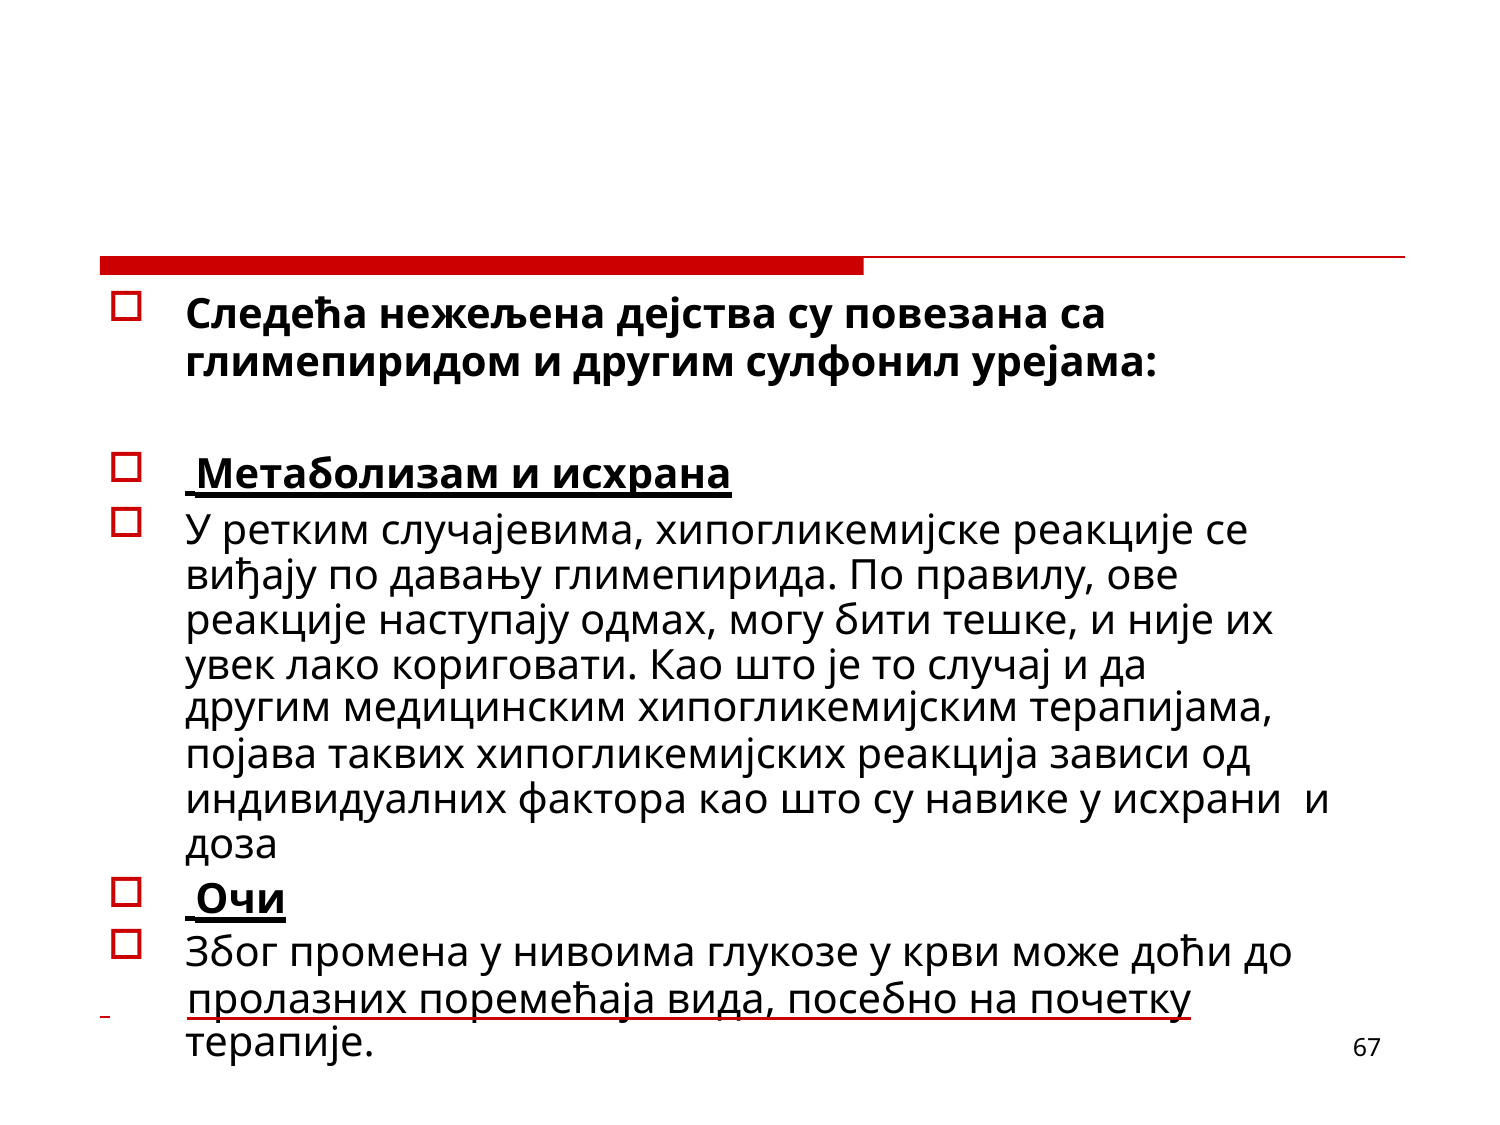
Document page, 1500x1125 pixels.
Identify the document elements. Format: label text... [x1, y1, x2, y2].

text_box терапије. [182, 1012, 391, 1065]
text_box Следећа нежељена дејства су повезана са глимепиридом и другим сулфонил урејама: Метаболизам и исхрана У ретким случајевима, хипогликемијске реакције се виђају по давању глимепирида. По правилу, ове реакције наступају одмах, могу бити тешке, и није их увек лако кориговати. Као што је то случај и да другим медицинским хипогликемијским терапијама, појава таквих хипогликемијских реакција зависи од индивидуалних фактора као што су навике у исхрани и доза Очи Због промена у нивоима глукозе у крви може доћи до пролазних поремећаја вида, посебно на почетку [97, 287, 1402, 1070]
